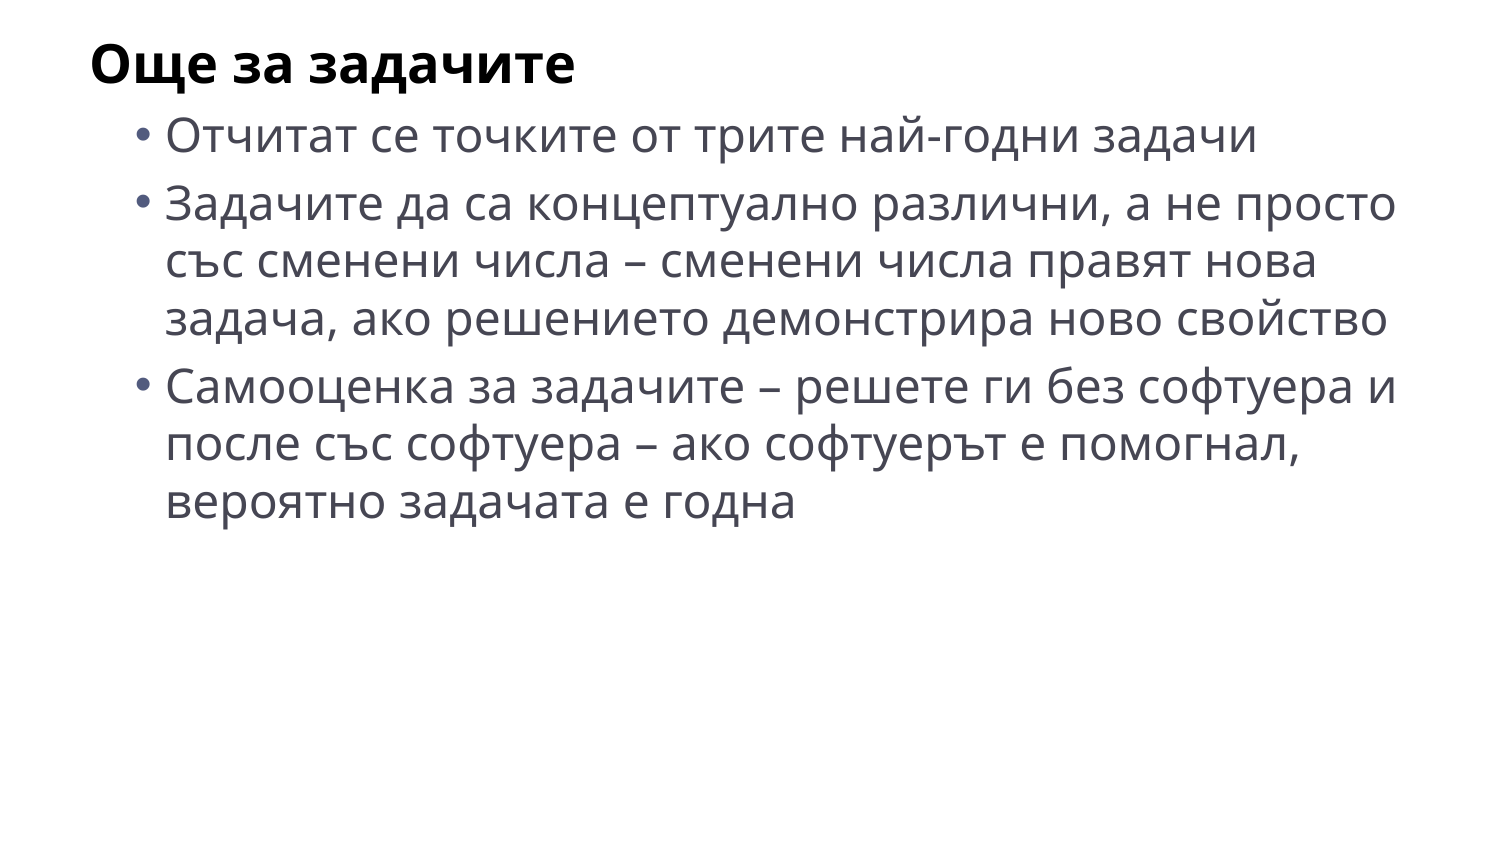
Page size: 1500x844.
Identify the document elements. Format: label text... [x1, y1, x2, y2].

list Още за задачите Отчитат се точките от трите най-годни задачи Задачите да са концептуално различни, а не просто със сменени числа – сменени числа правят нова задача, ако решението демонстрира ново свойство Самооценка за задачите – решете ги без софтуера и после със софтуера – ако софтуерът е помогнал, вероятно задачата е годна [75, 21, 1475, 835]
